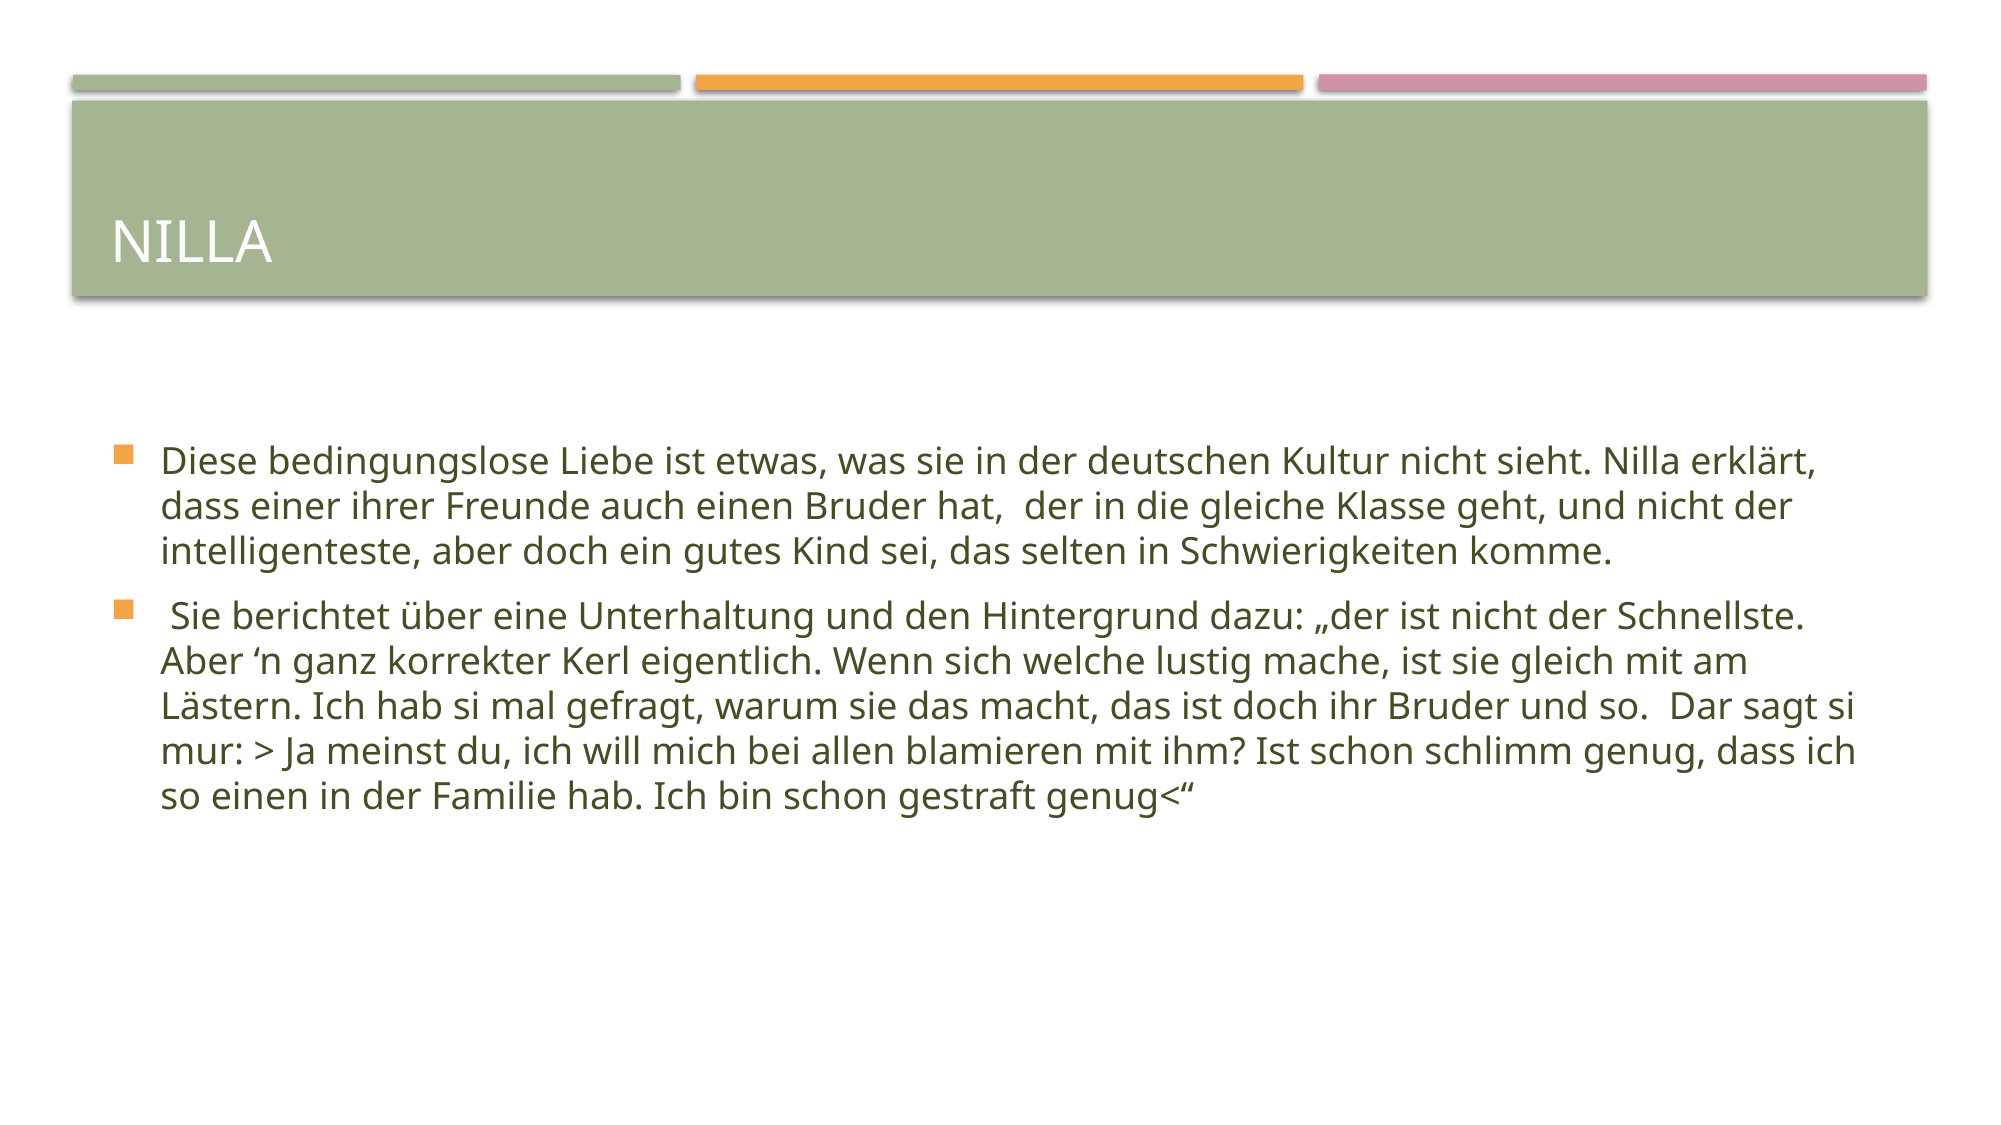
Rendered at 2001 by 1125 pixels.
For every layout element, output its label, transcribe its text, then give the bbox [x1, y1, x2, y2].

title Nilla [95, 115, 1905, 282]
list Diese bedingungslose Liebe ist etwas, was sie in der deutschen Kultur nicht sieht. Nilla erklärt, dass einer ihrer Freunde auch einen Bruder hat, der in die gleiche Klasse geht, und nicht der intelligenteste, aber doch ein gutes Kind sei, das selten in Schwierigkeiten komme. Sie berichtet über eine Unterhaltung und den Hintergrund dazu: „der ist nicht der Schnellste. Aber ‘n ganz korrekter Kerl eigentlich. Wenn sich welche lustig mache, ist sie gleich mit am Lästern. Ich hab si mal gefragt, warum sie das macht, das ist doch ihr Bruder und so. Dar sagt si mur: > Ja meinst du, ich will mich bei allen blamieren mit ihm? Ist schon schlimm genug, dass ich so einen in der Familie hab. Ich bin schon gestraft genug<“ [95, 357, 1905, 962]
